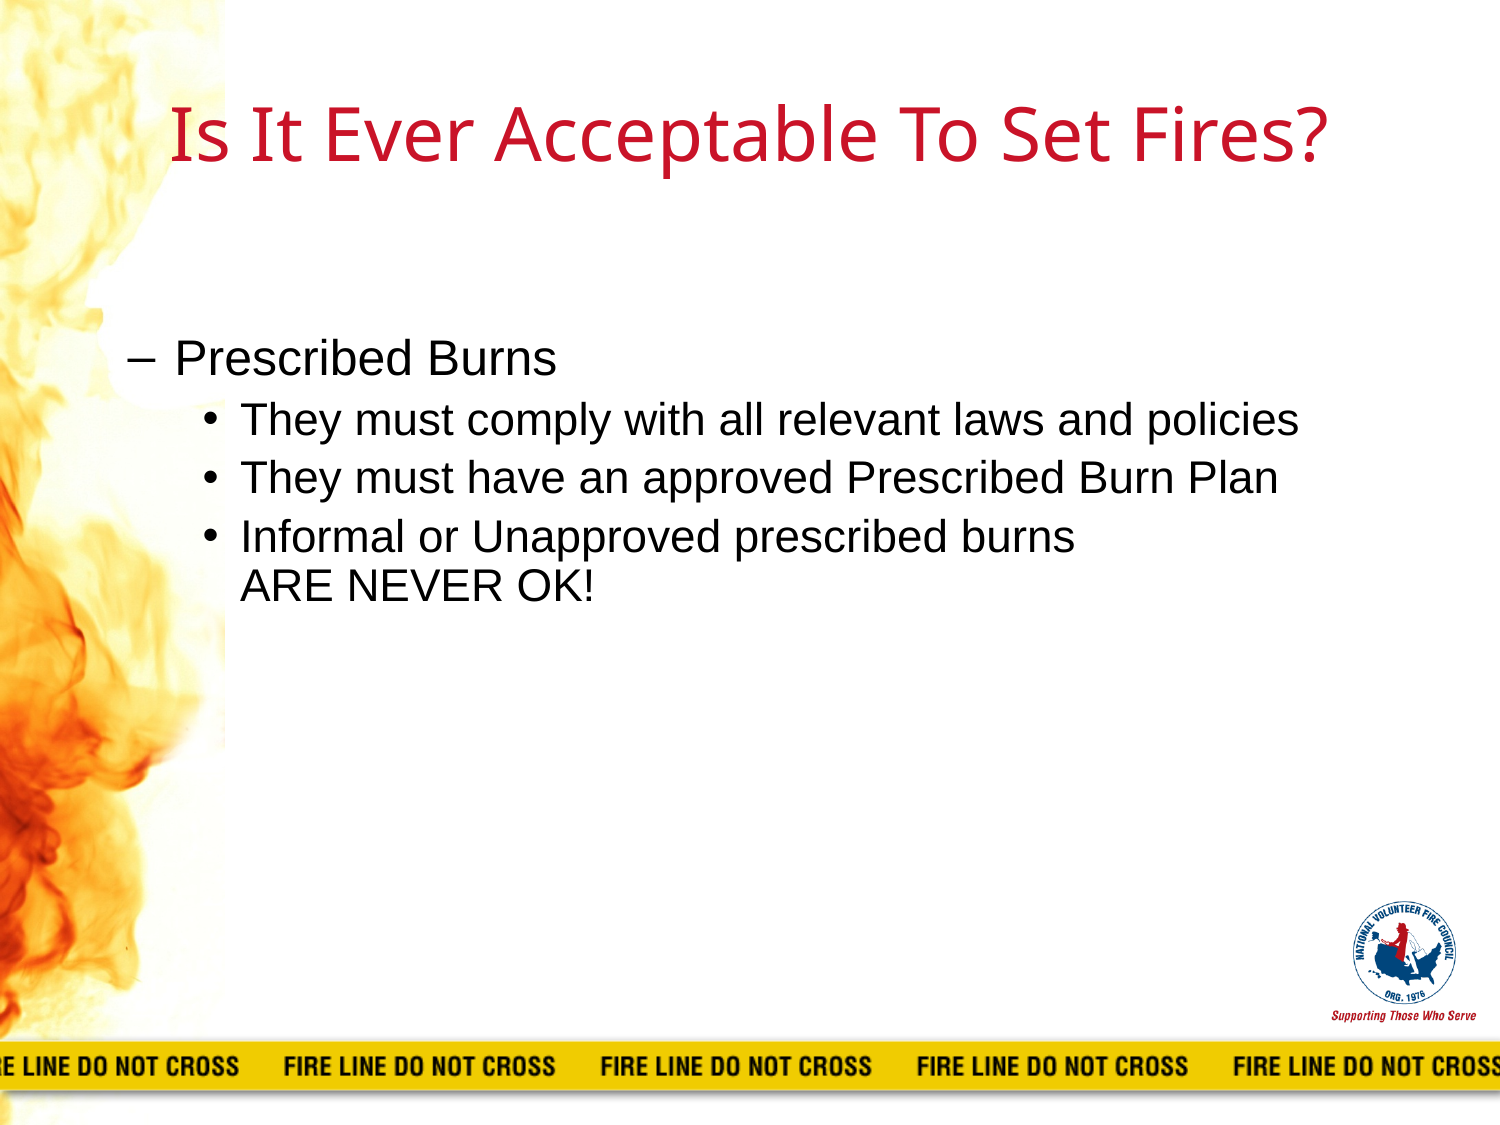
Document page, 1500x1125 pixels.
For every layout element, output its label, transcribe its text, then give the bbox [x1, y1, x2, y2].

title Is It Ever Acceptable To Set Fires? [229, 37, 1500, 225]
list Prescribed Burns They must comply with all relevant laws and policies They must have an approved Prescribed Burn Plan Informal or Unapproved prescribed burns ARE NEVER OK! [229, 324, 1475, 960]
picture [0, 0, 1500, 1125]
